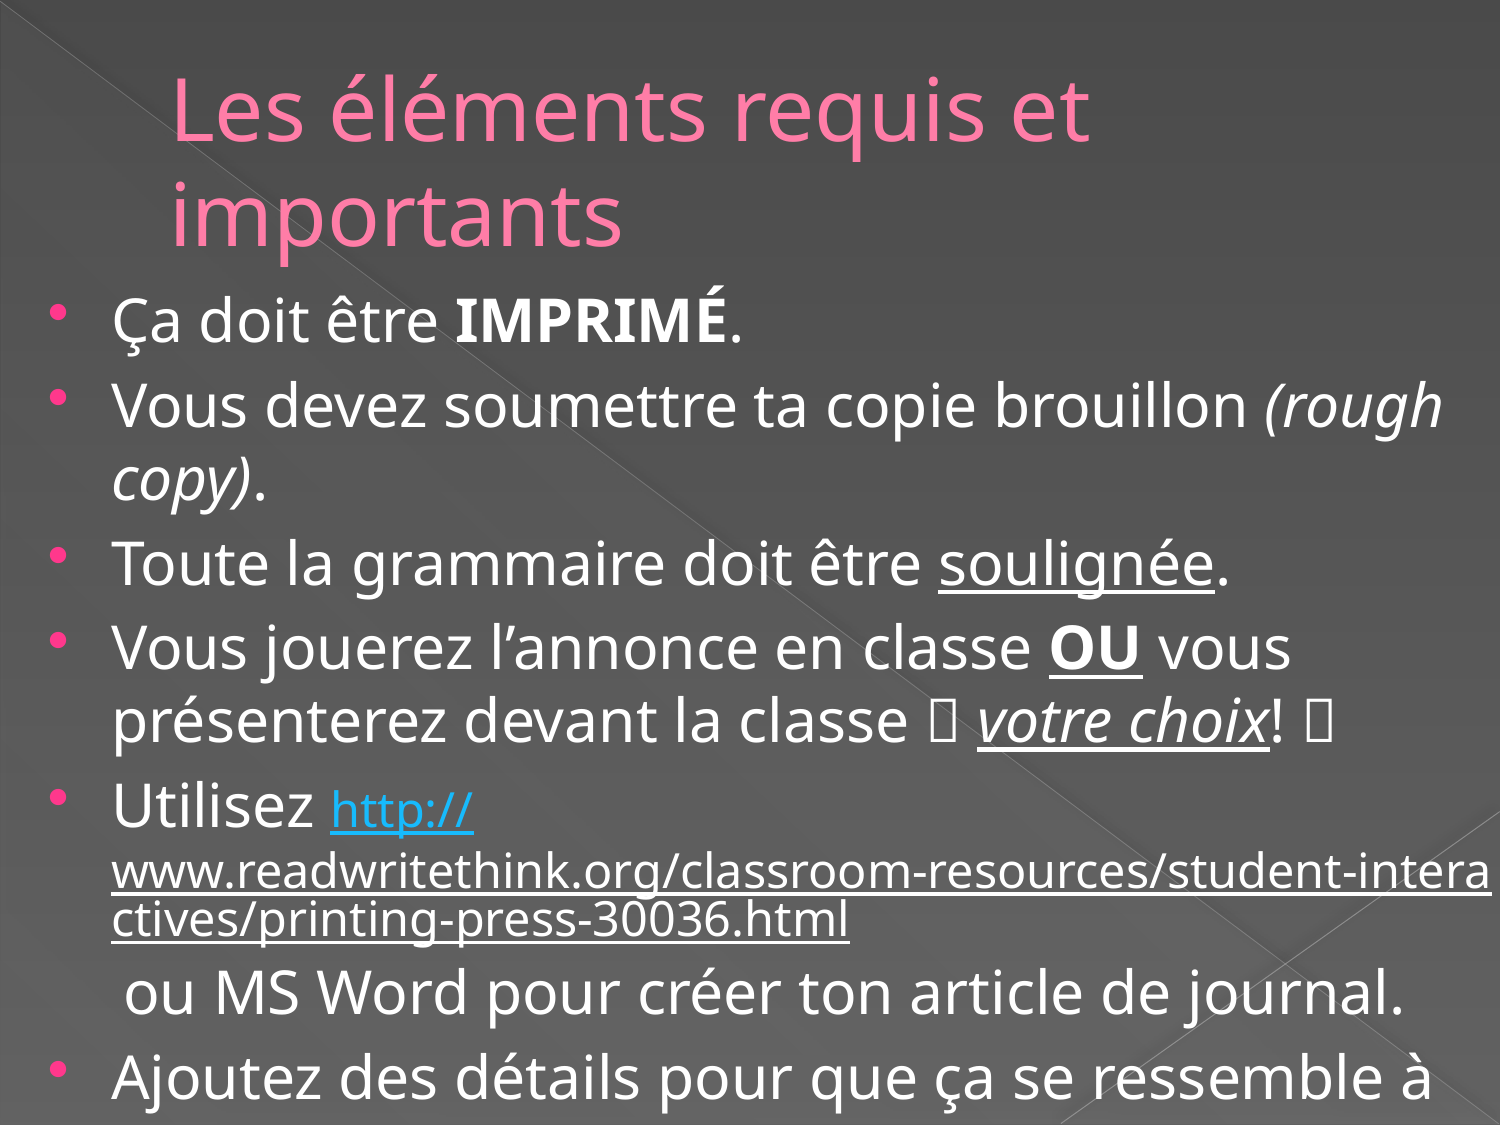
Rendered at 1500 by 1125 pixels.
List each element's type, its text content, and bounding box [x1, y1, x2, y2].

title Les éléments requis et importants [75, 43, 1425, 274]
list Ça doit être IMPRIMÉ. Vous devez soumettre ta copie brouillon (rough copy). Toute la grammaire doit être soulignée. Vous jouerez l’annonce en classe OU vous présenterez devant la classe  votre choix!  Utilisez http://www.readwritethink.org/classroom-resources/student-interactives/printing-press-30036.html ou MS Word pour créer ton article de journal. Ajoutez des détails pour que ça se ressemble à un vrai journal. [24, 275, 1500, 1125]
